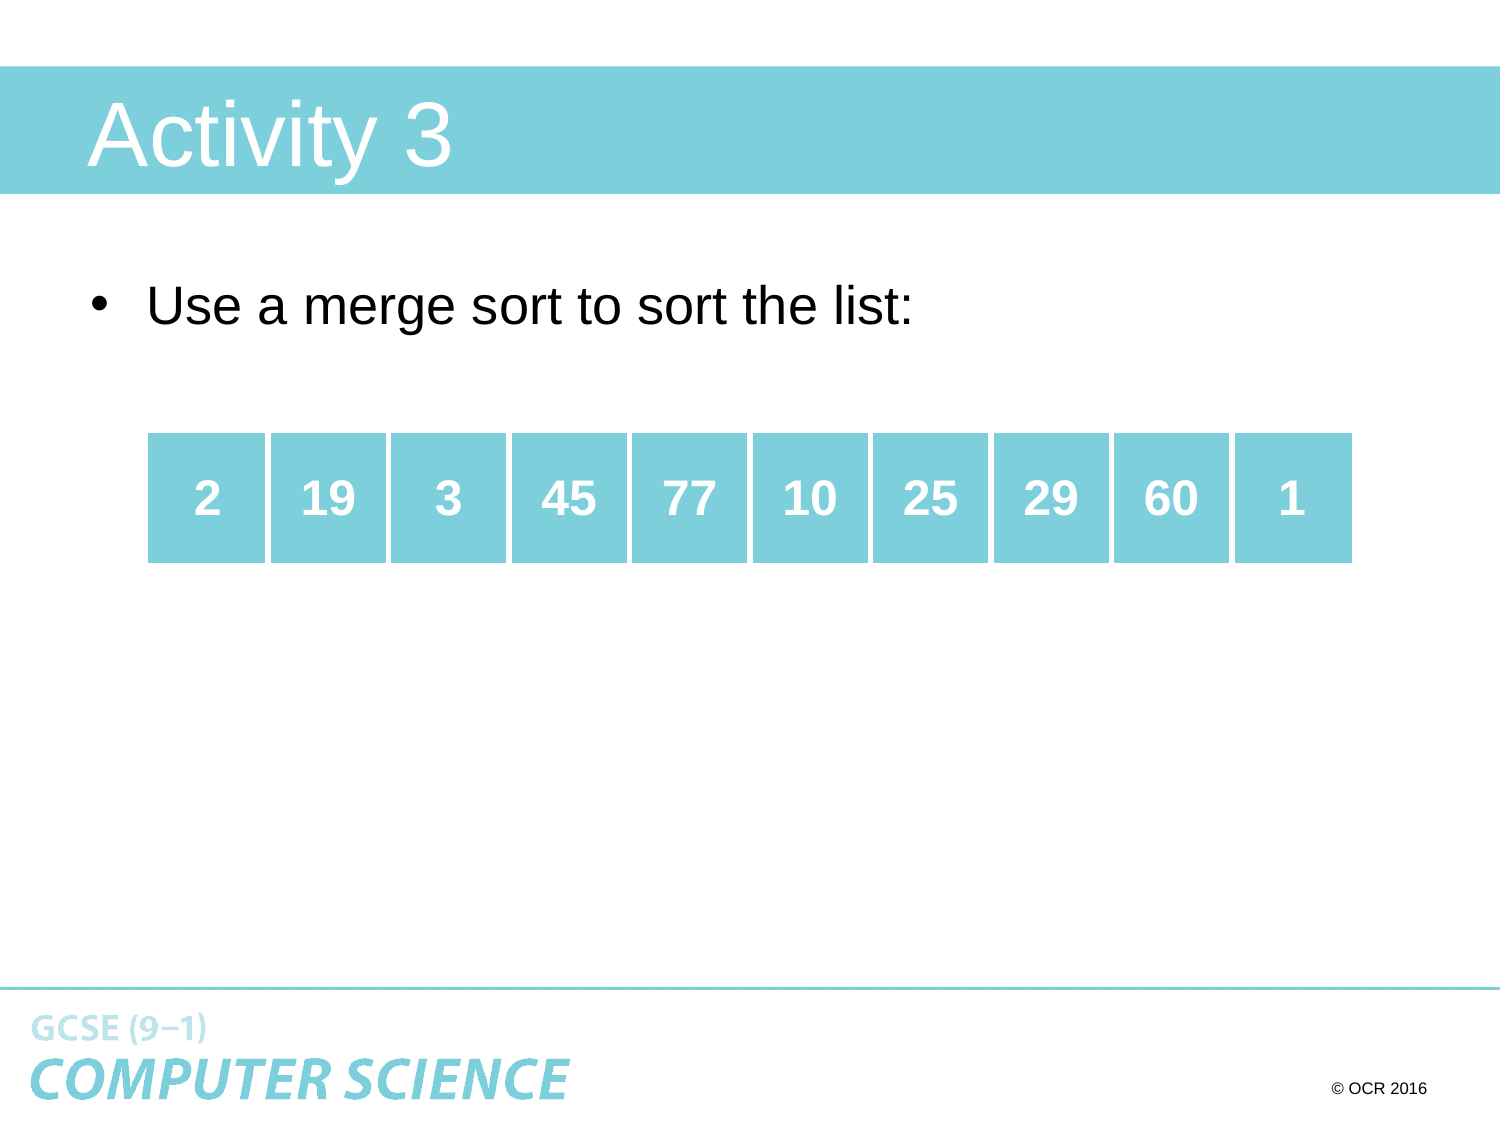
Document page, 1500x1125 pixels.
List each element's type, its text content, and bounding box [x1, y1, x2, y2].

list Use a merge sort to sort the list: [75, 262, 1425, 965]
table_header 60 [1114, 433, 1229, 563]
table_header 29 [994, 433, 1109, 563]
table_header 10 [753, 433, 868, 563]
table_header 19 [271, 433, 386, 563]
table_header 25 [873, 433, 988, 563]
title Activity 3 [0, 66, 1500, 194]
table_header 2 [148, 433, 265, 563]
table_header 3 [391, 433, 506, 563]
picture [0, 987, 1500, 1124]
table_header 1 [1235, 433, 1352, 563]
table_header 77 [632, 433, 747, 563]
table_header 45 [512, 433, 627, 563]
